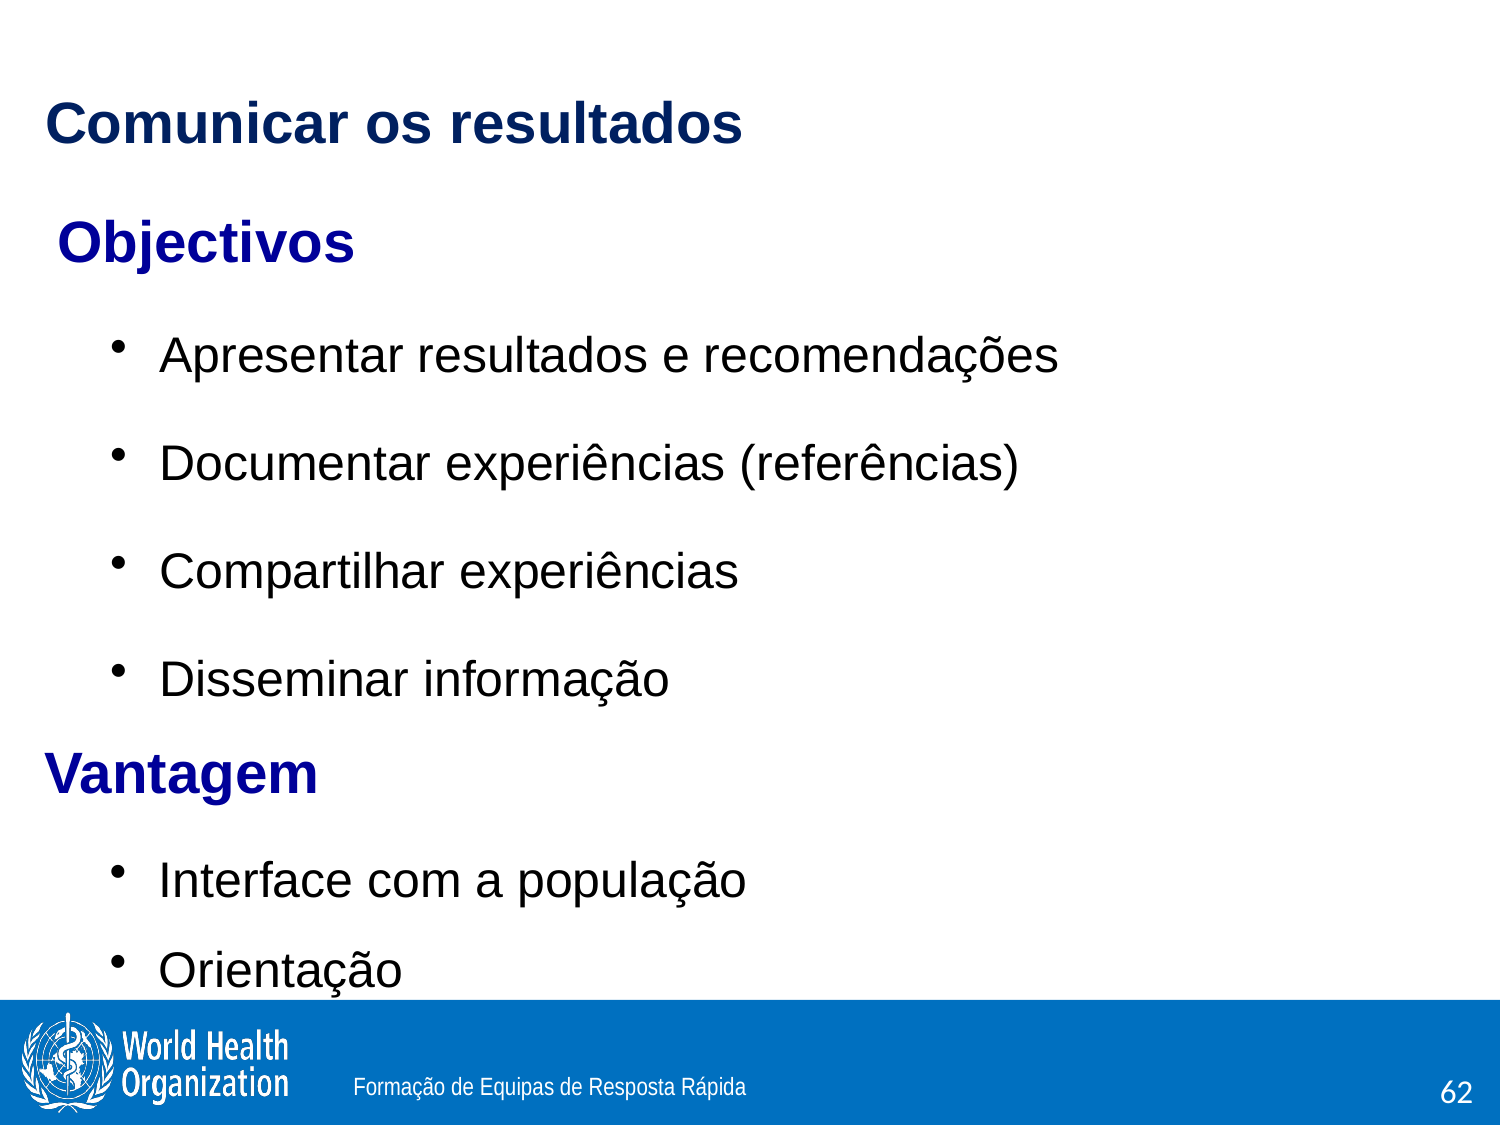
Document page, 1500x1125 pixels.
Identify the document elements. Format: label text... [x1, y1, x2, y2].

picture [21, 1012, 288, 1113]
text_box Apresentar resultados e recomendações Documentar experiências (referências) Compartilhar experiências Disseminar informação [95, 267, 1075, 714]
text_box Interface com a população Orientação [94, 810, 763, 1006]
text_box Objectivos [42, 196, 371, 281]
text_box Vantagem [29, 727, 373, 933]
text_box Comunicar os resultados [30, 77, 760, 163]
